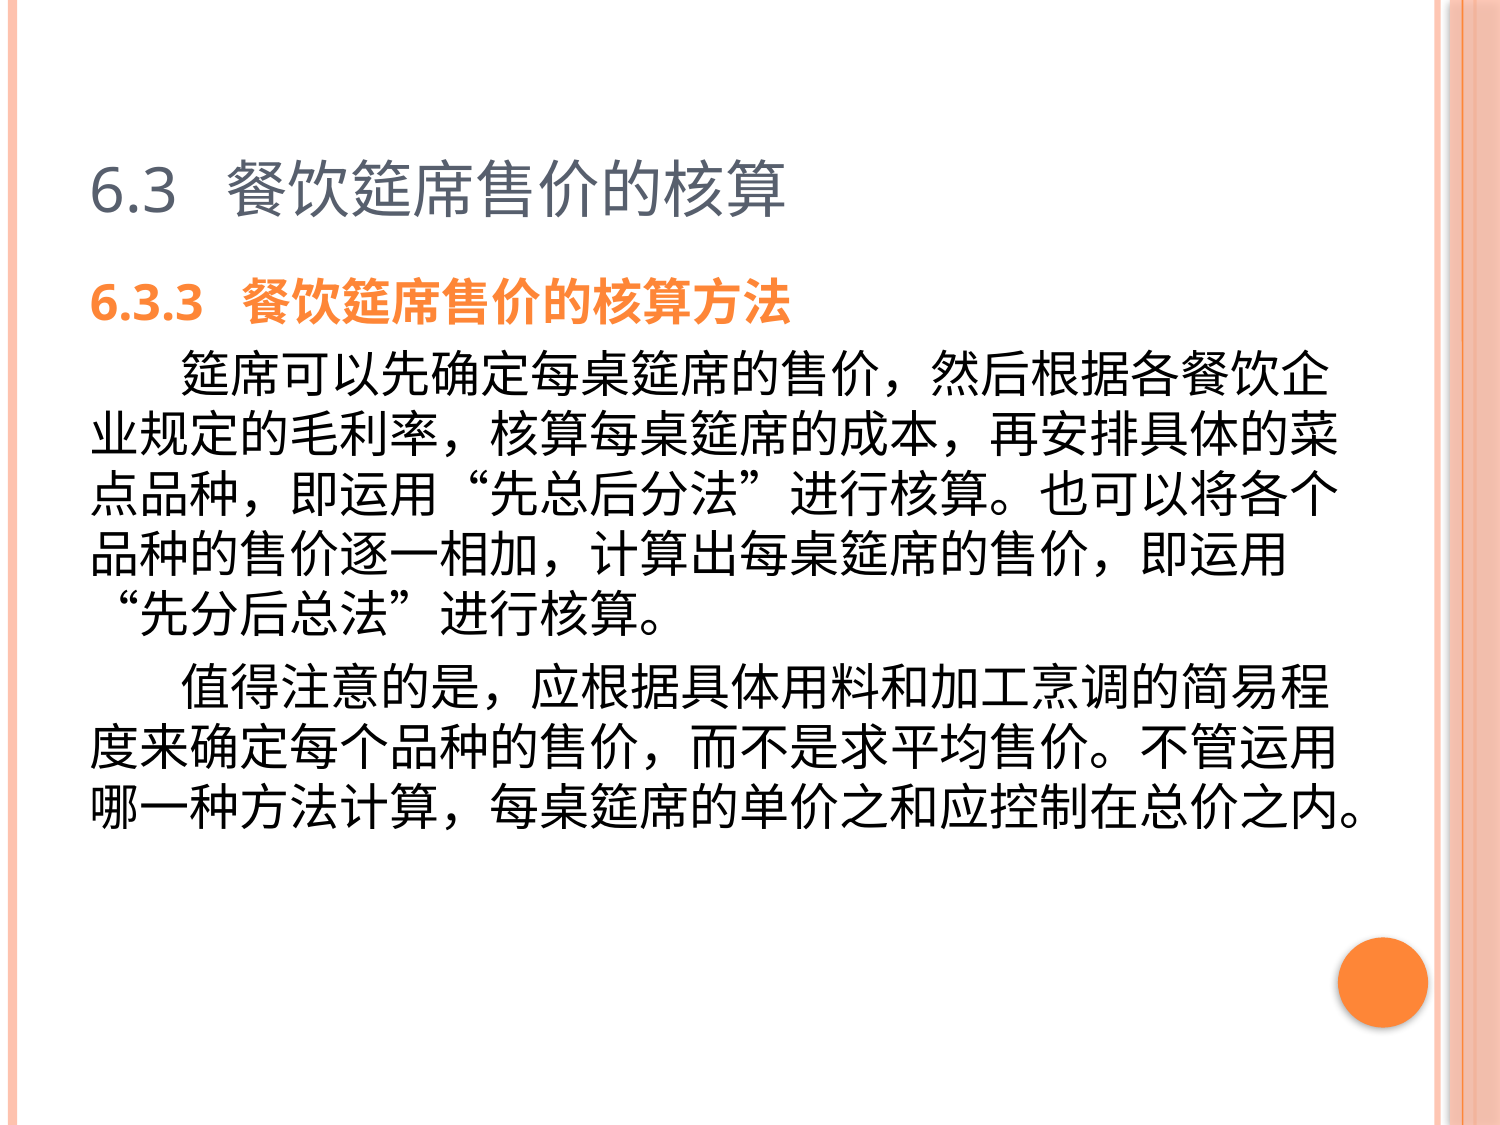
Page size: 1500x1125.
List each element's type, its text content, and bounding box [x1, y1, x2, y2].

title 6.3 餐饮筵席售价的核算 [75, 45, 1300, 233]
list 6.3.3 餐饮筵席售价的核算方法 筵席可以先确定每桌筵席的售价，然后根据各餐饮企业规定的毛利率，核算每桌筵席的成本，再安排具体的菜点品种，即运用“先总后分法”进行核算。也可以将各个品种的售价逐一相加，计算出每桌筵席的售价，即运用“先分后总法”进行核算。 值得注意的是，应根据具体用料和加工烹调的简易程度来确定每个品种的售价，而不是求平均售价。不管运用哪一种方法计算，每桌筵席的单价之和应控制在总价之内。 [74, 262, 1371, 1063]
